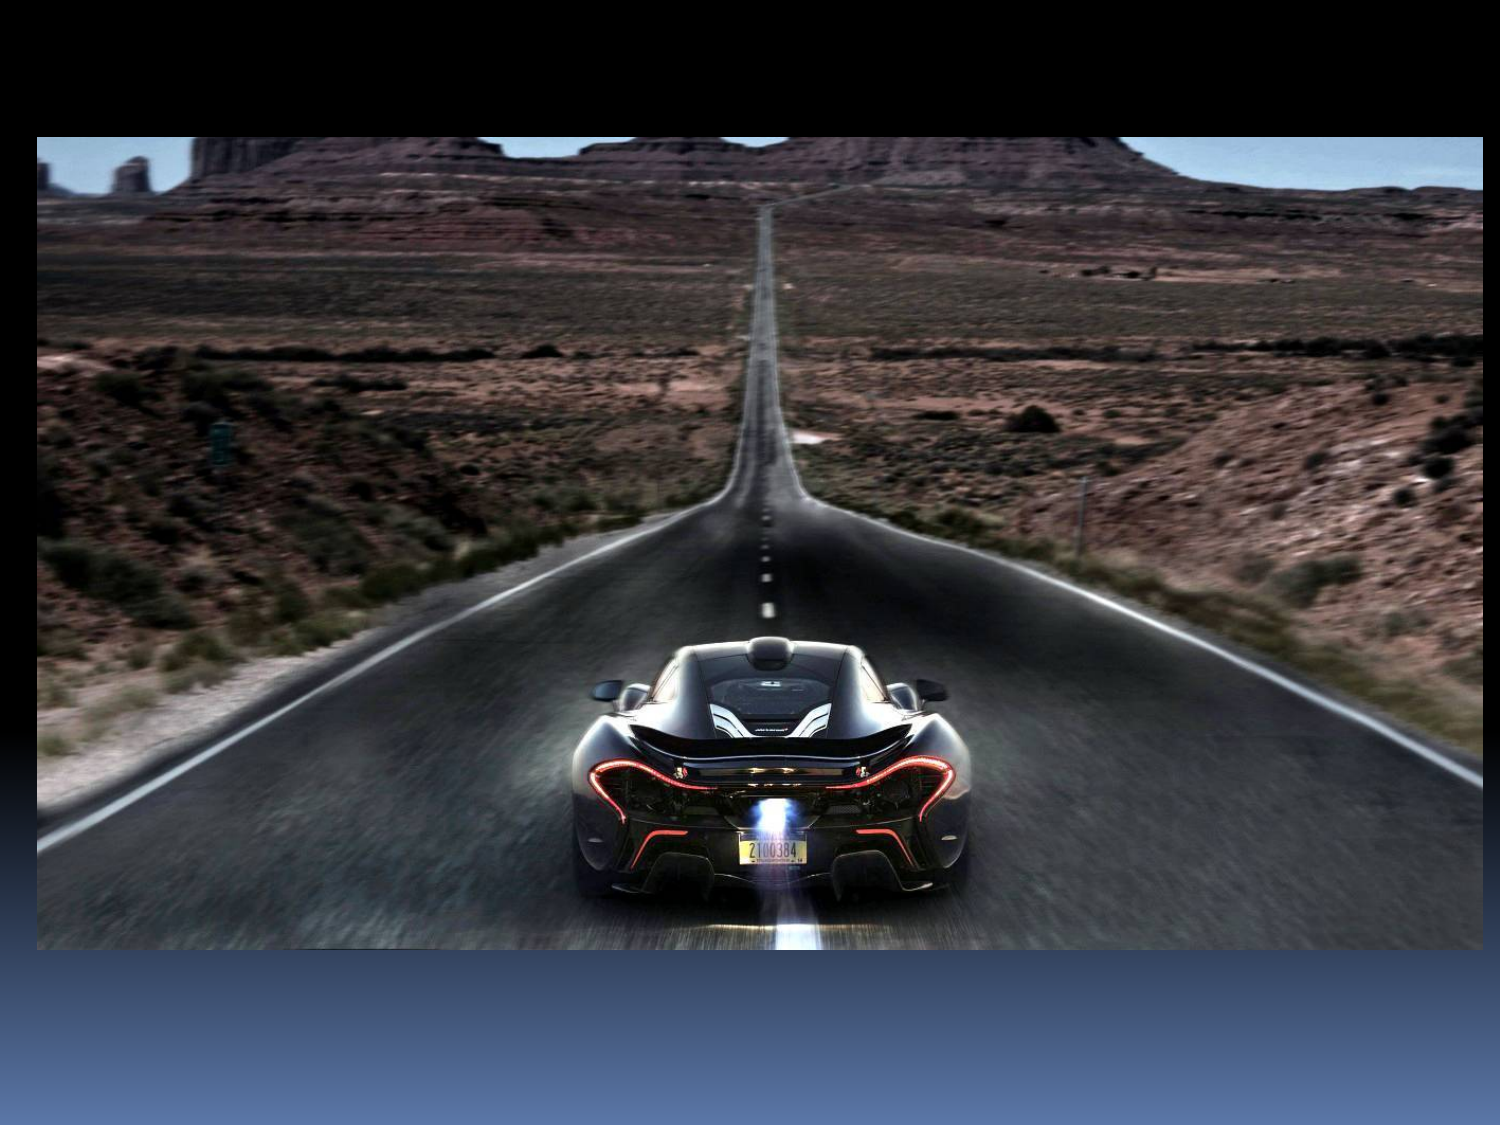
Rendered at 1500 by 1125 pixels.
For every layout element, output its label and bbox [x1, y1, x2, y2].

picture [37, 136, 1484, 951]
